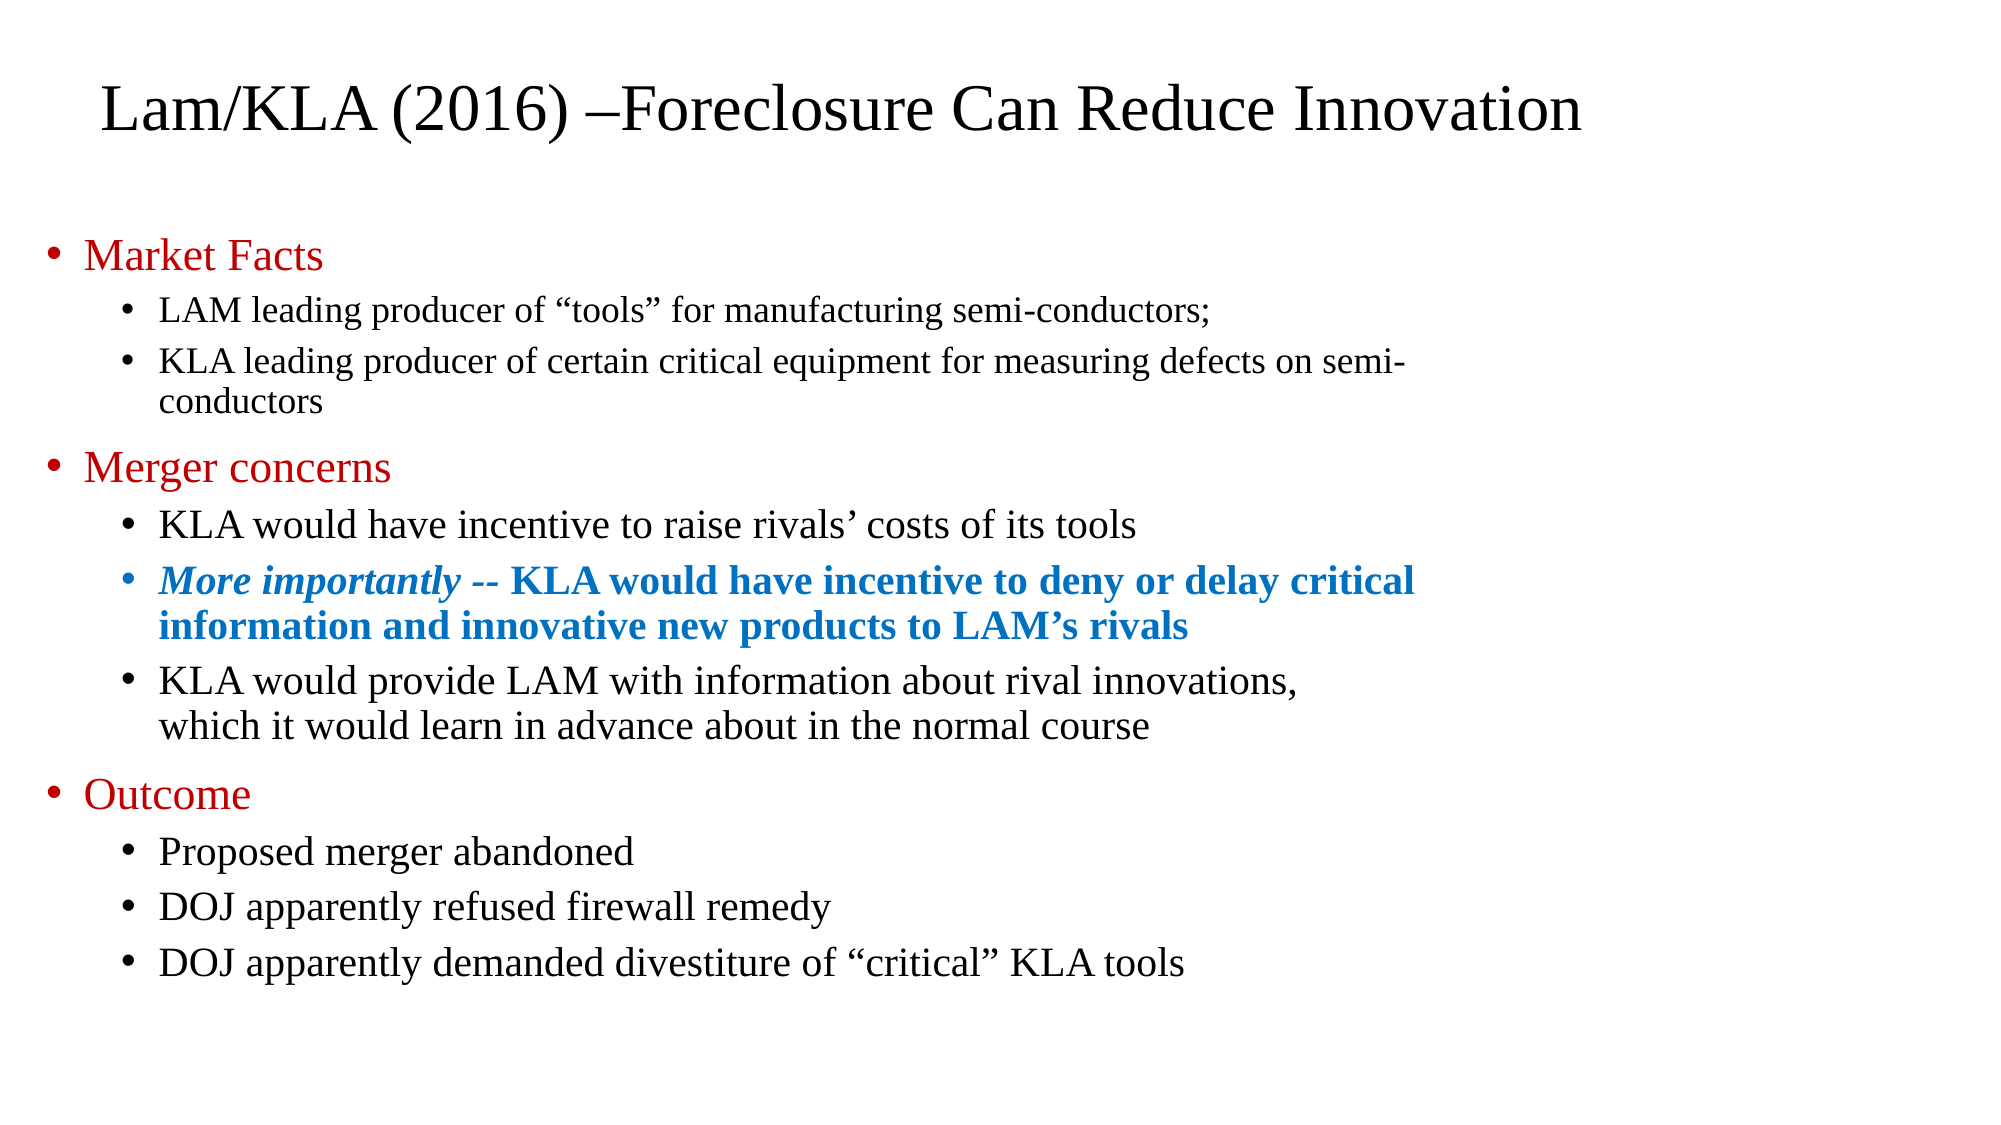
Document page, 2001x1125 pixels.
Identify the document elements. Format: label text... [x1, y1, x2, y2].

list Market Facts LAM leading producer of “tools” for manufacturing semi-conductors; KLA leading producer of certain critical equipment for measuring defects on semi-conductors Merger concerns KLA would have incentive to raise rivals’ costs of its tools More importantly -- KLA would have incentive to deny or delay critical information and innovative new products to LAM’s rivals KLA would provide LAM with information about rival innovations, which it would learn in advance about in the normal course Outcome Proposed merger abandoned DOJ apparently refused firewall remedy DOJ apparently demanded divestiture of “critical” KLA tools [31, 222, 1524, 1125]
title Lam/KLA (2016) –Foreclosure Can Reduce Innovation [85, 0, 1915, 218]
